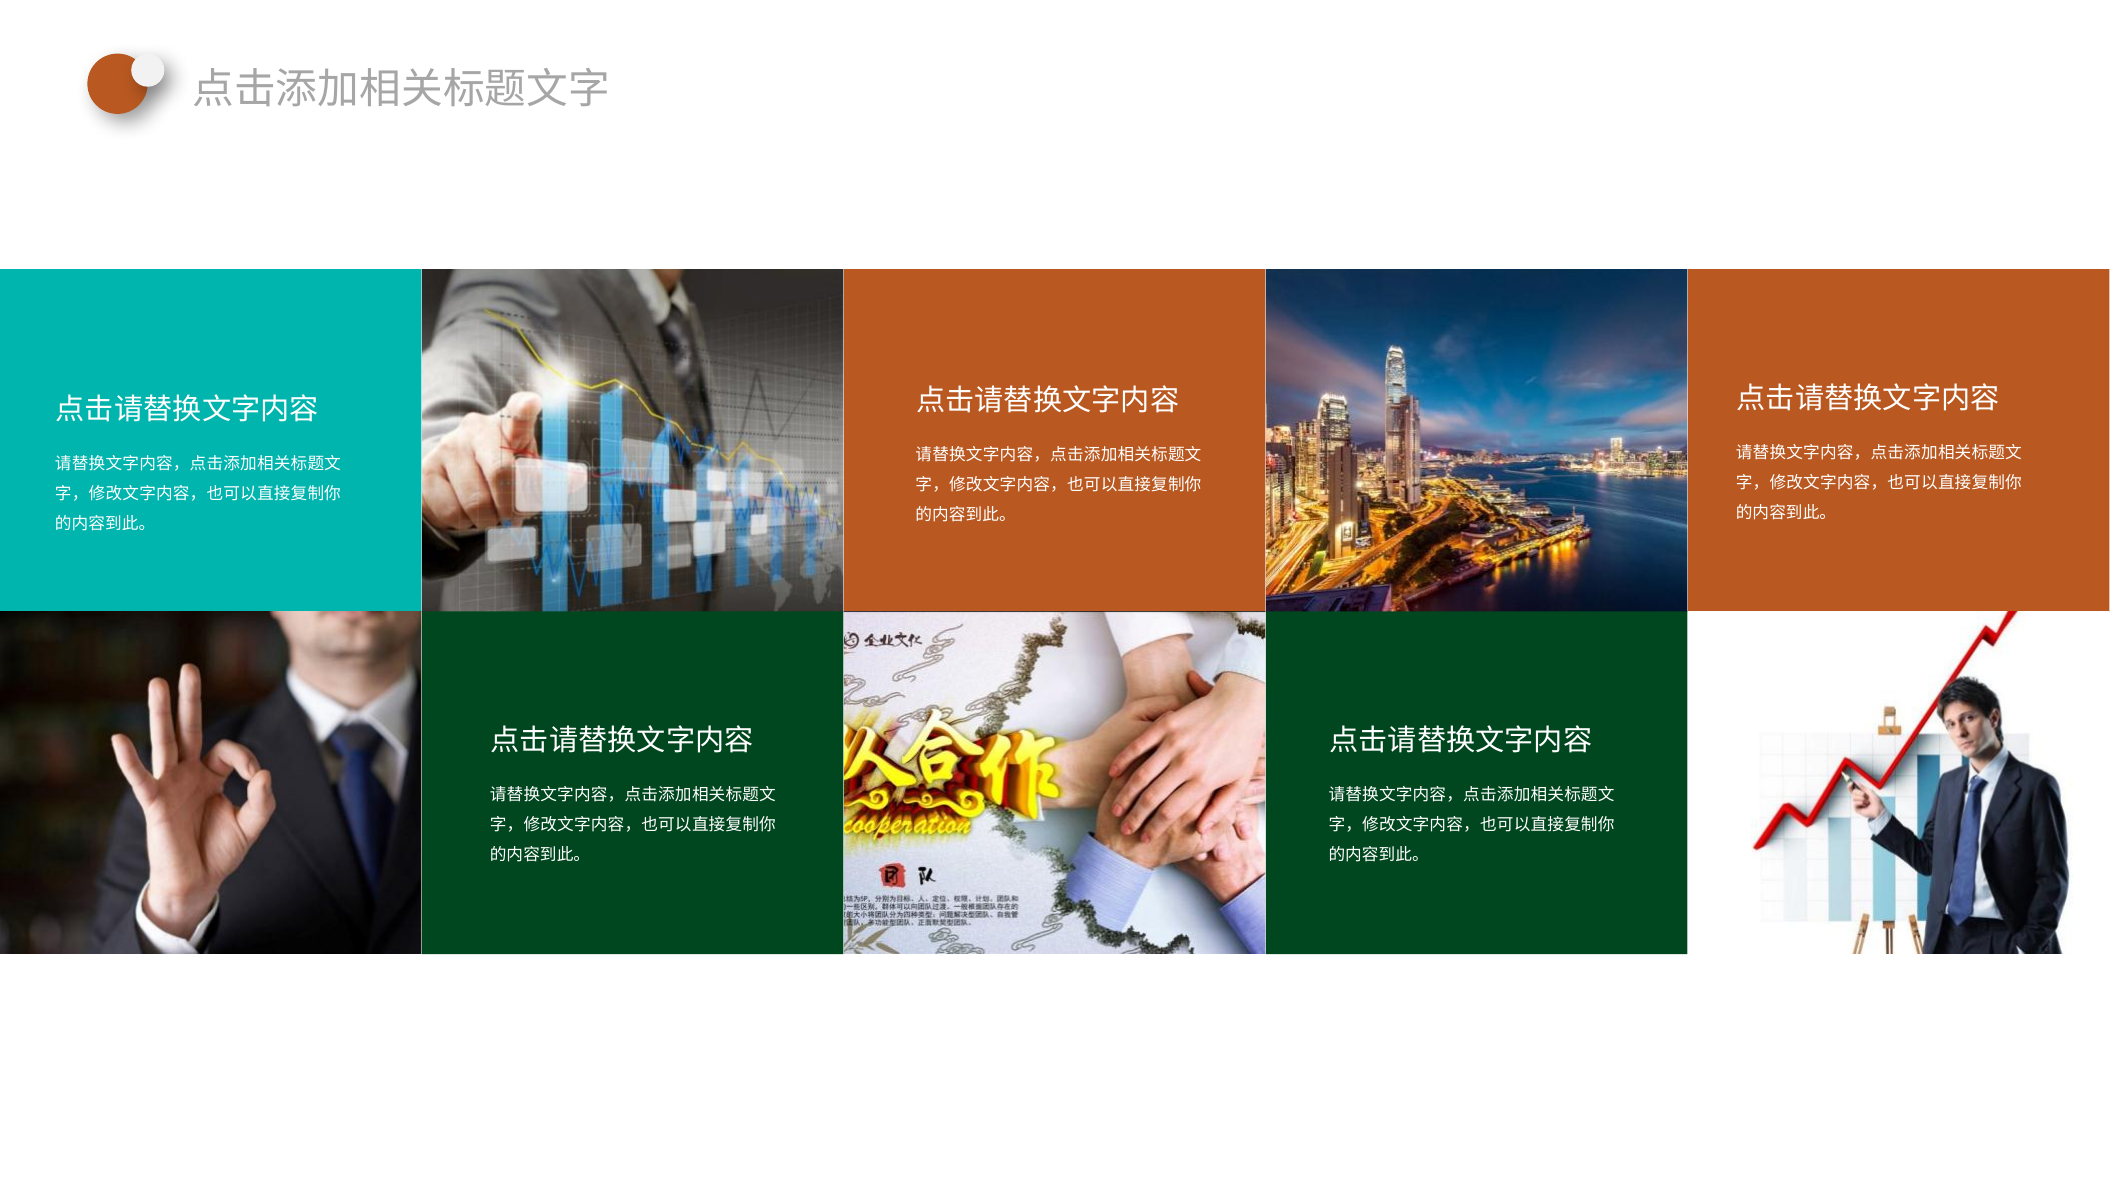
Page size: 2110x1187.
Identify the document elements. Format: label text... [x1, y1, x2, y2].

text_box 点击添加相关标题文字 [176, 53, 680, 114]
text_box [421, 268, 843, 610]
text_box [0, 268, 421, 610]
text_box 点击请替换文字内容 [39, 382, 336, 434]
text_box [1265, 610, 1687, 955]
text_box 请替换文字内容，点击添加相关标题文字，修改文字内容，也可以直接复制你的内容到此。 [473, 765, 793, 872]
text_box [421, 610, 843, 955]
text_box 请替换文字内容，点击添加相关标题文字，修改文字内容，也可以直接复制你的内容到此。 [1312, 765, 1632, 872]
text_box [1265, 268, 1687, 610]
text_box 请替换文字内容，点击添加相关标题文字，修改文字内容，也可以直接复制你的内容到此。 [899, 425, 1218, 532]
text_box [843, 610, 1265, 955]
text_box [0, 610, 421, 955]
text_box [86, 52, 142, 115]
text_box [1687, 268, 2110, 610]
text_box [843, 268, 1265, 610]
text_box [130, 52, 166, 88]
text_box 点击请替换文字内容 [899, 372, 1196, 425]
text_box 点击请替换文字内容 [474, 712, 771, 764]
text_box 点击请替换文字内容 [1720, 371, 2017, 423]
text_box 请替换文字内容，点击添加相关标题文字，修改文字内容，也可以直接复制你的内容到此。 [38, 434, 358, 541]
text_box 请替换文字内容，点击添加相关标题文字，修改文字内容，也可以直接复制你的内容到此。 [1719, 424, 2039, 531]
text_box [1687, 610, 2110, 955]
text_box 点击请替换文字内容 [1313, 712, 1610, 764]
